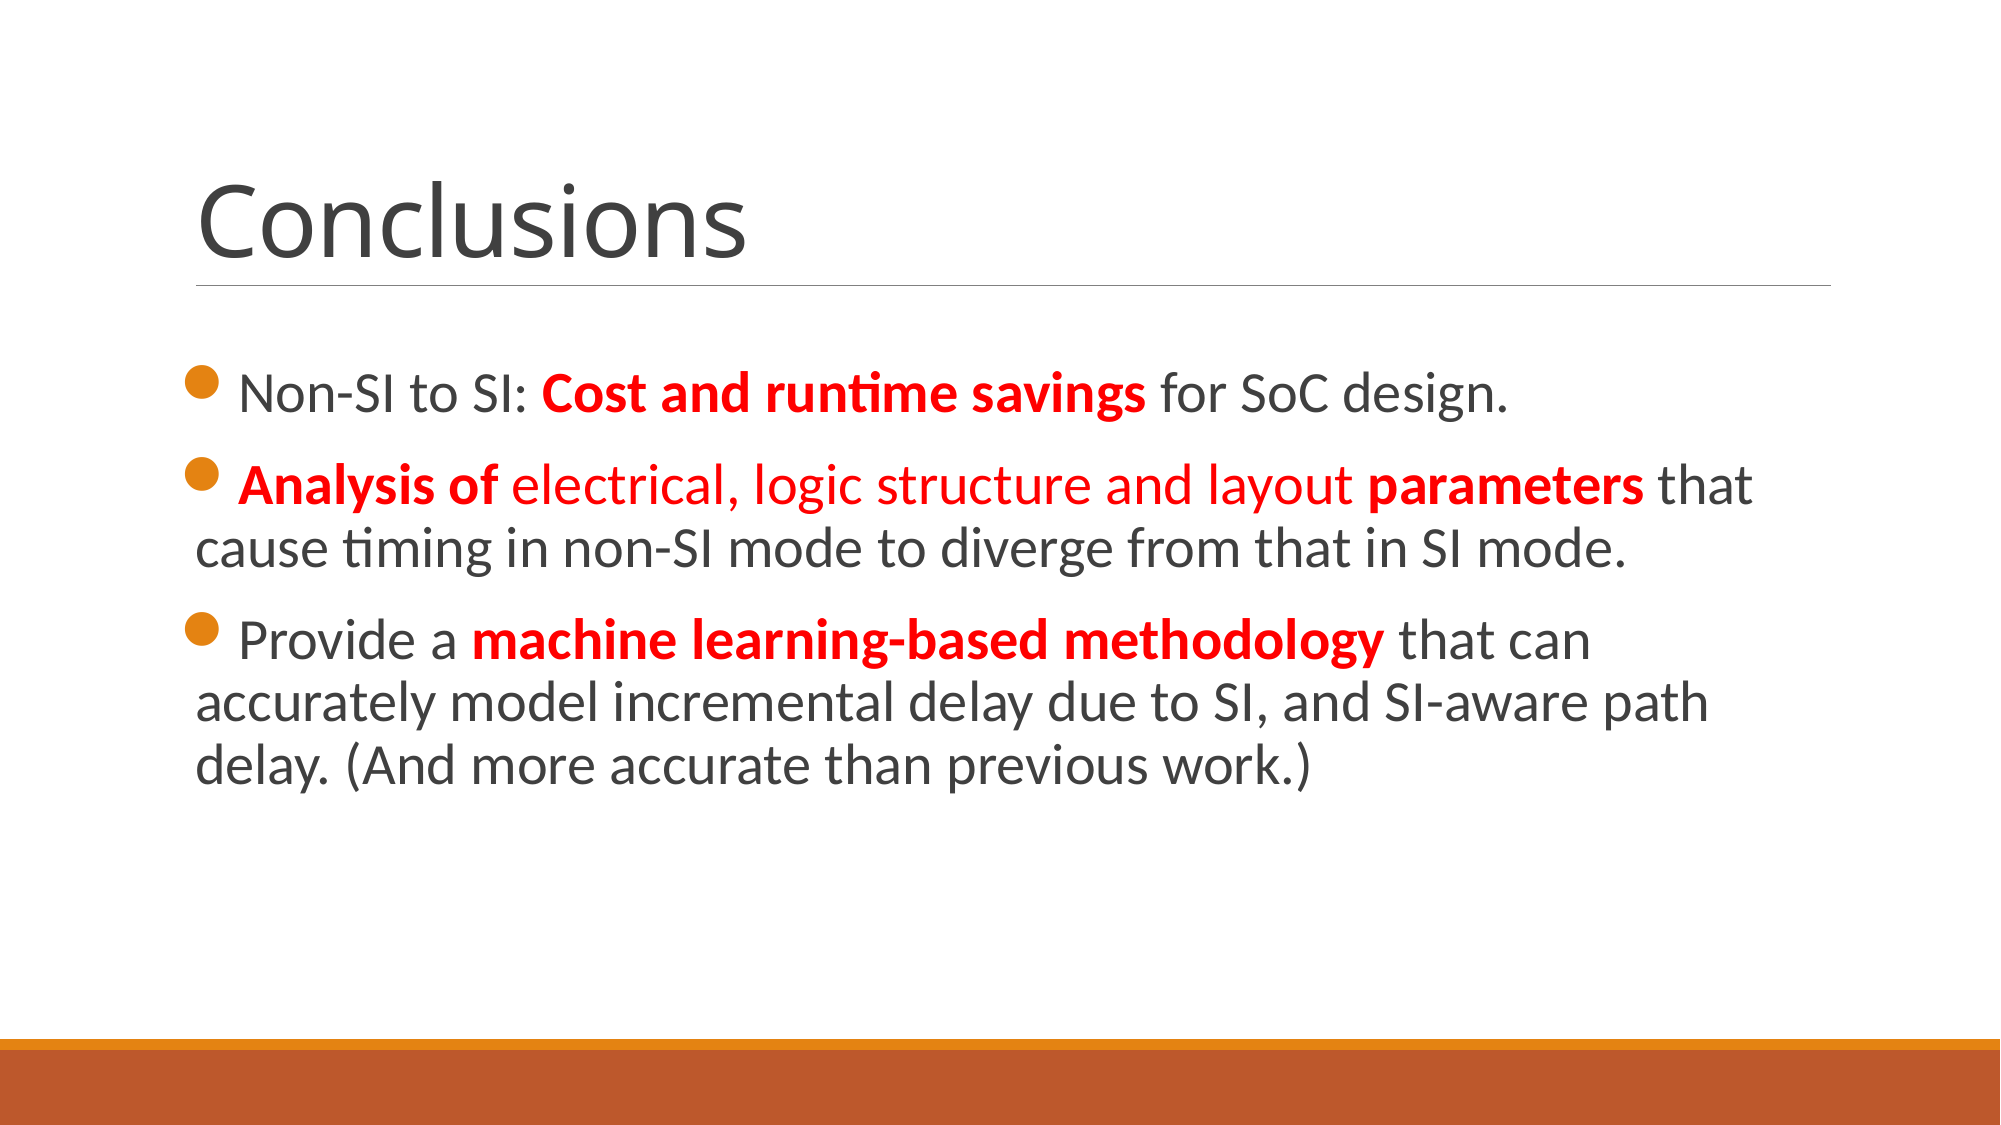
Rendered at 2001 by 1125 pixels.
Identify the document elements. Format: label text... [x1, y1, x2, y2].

title Conclusions [180, 47, 1830, 285]
list Non-SI to SI: Cost and runtime savings for SoC design. Analysis of electrical, logic structure and layout parameters that cause timing in non-SI mode to diverge from that in SI mode. Provide a machine learning-based methodology that can accurately model incremental delay due to SI, and SI-aware path delay. (And more accurate than previous work.) [180, 354, 1830, 1015]
